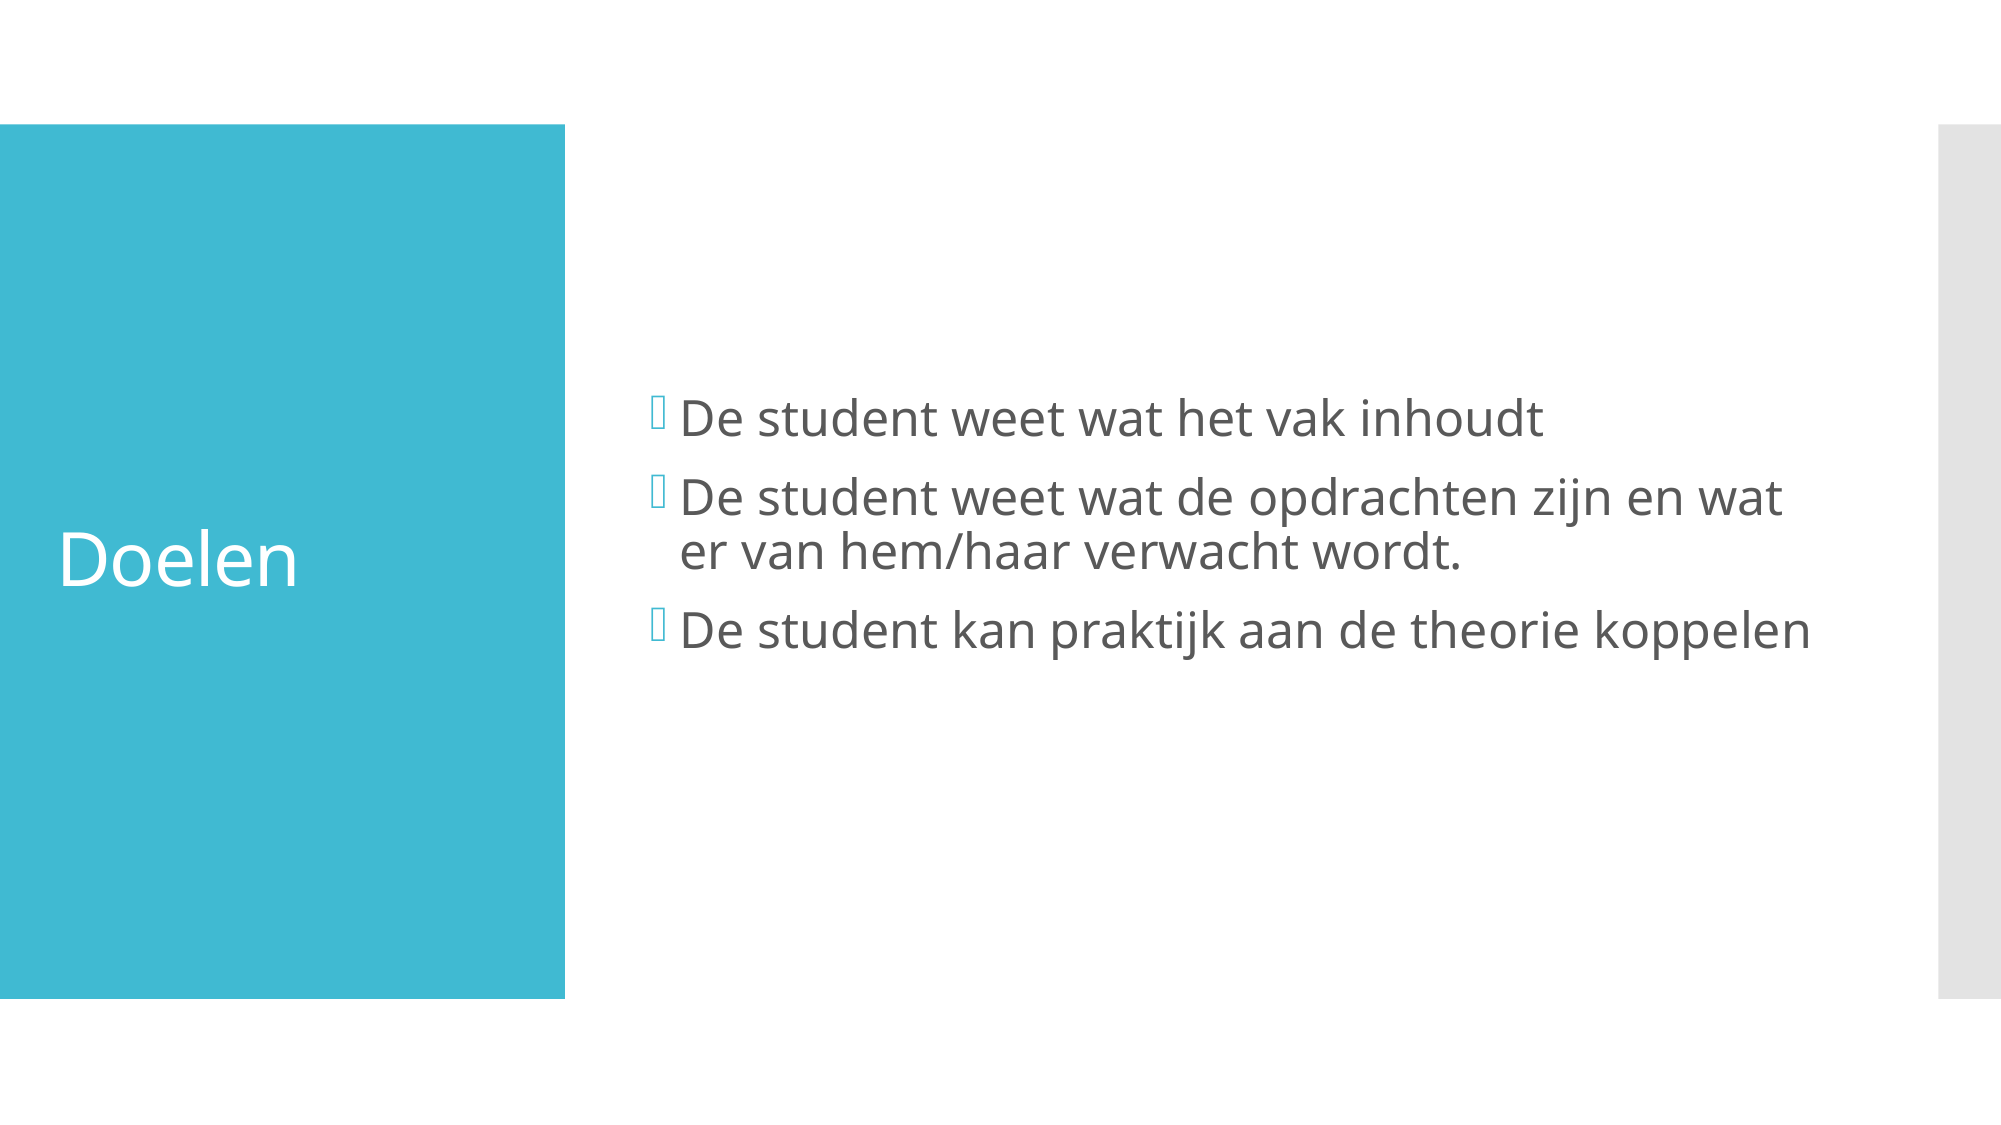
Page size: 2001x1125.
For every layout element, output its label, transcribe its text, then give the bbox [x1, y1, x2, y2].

list De student weet wat het vak inhoudt De student weet wat de opdrachten zijn en wat er van hem/haar verwacht wordt. De student kan praktijk aan de theorie koppelen [634, 141, 1835, 982]
title Doelen [41, 184, 525, 940]
